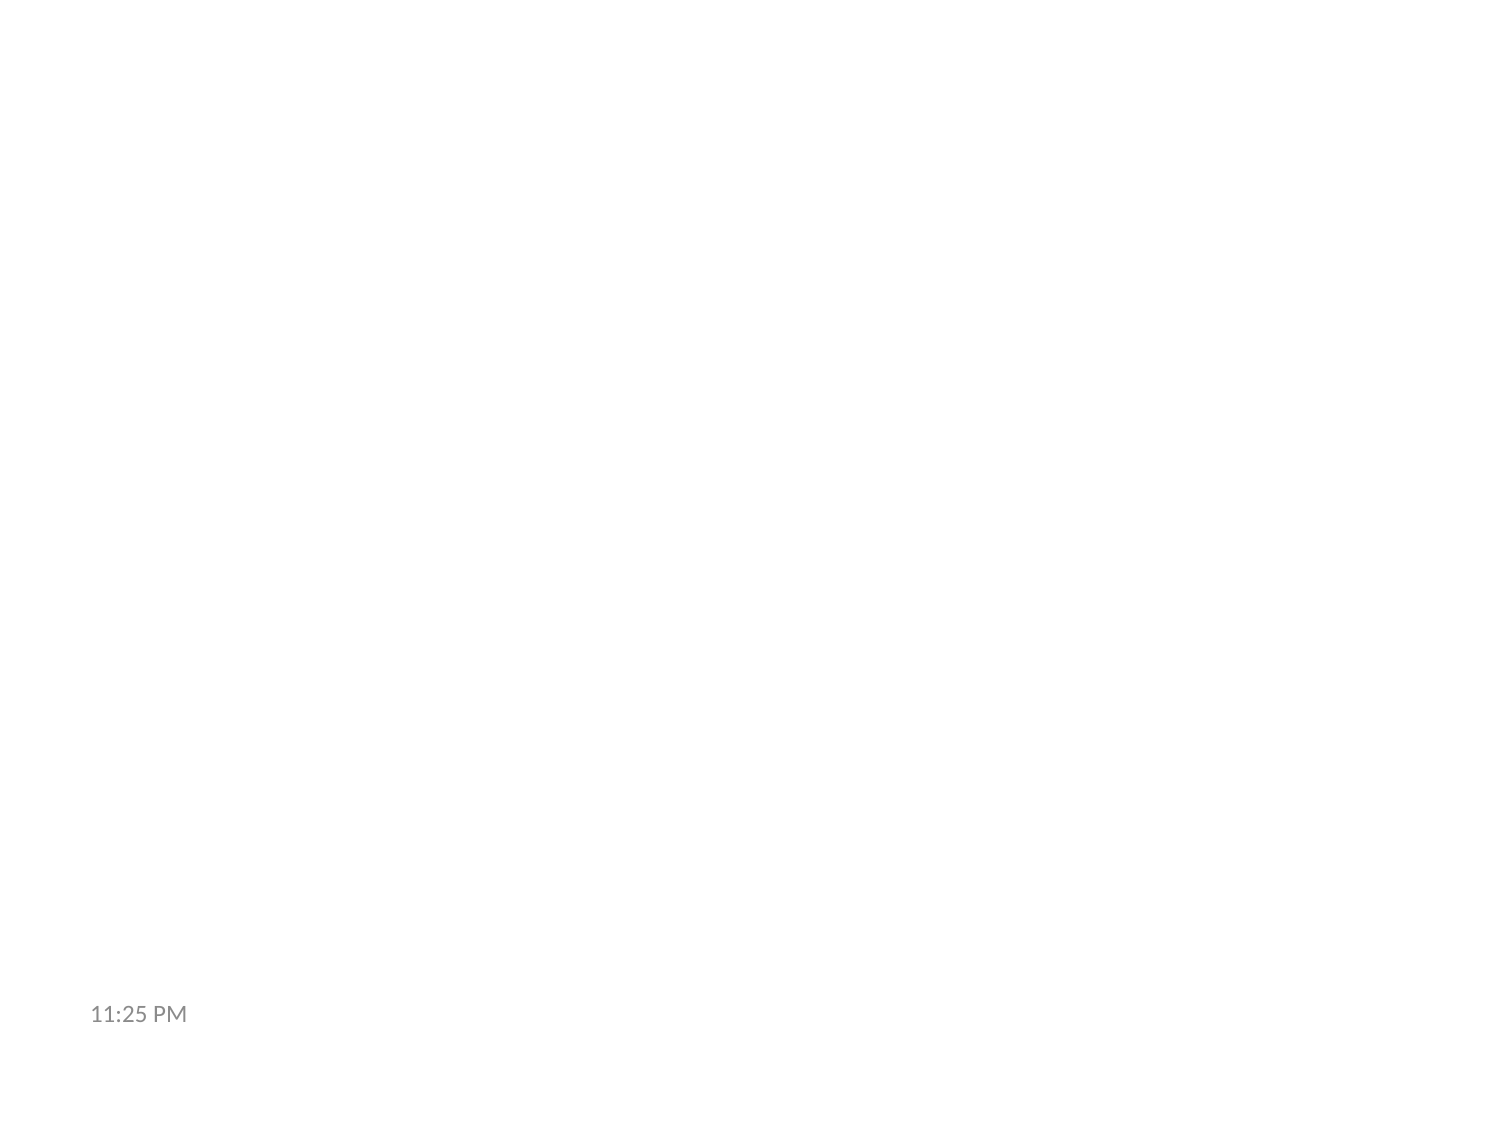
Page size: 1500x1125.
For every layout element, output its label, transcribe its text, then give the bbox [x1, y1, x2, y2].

text_box 3:35 PM [75, 982, 425, 1043]
